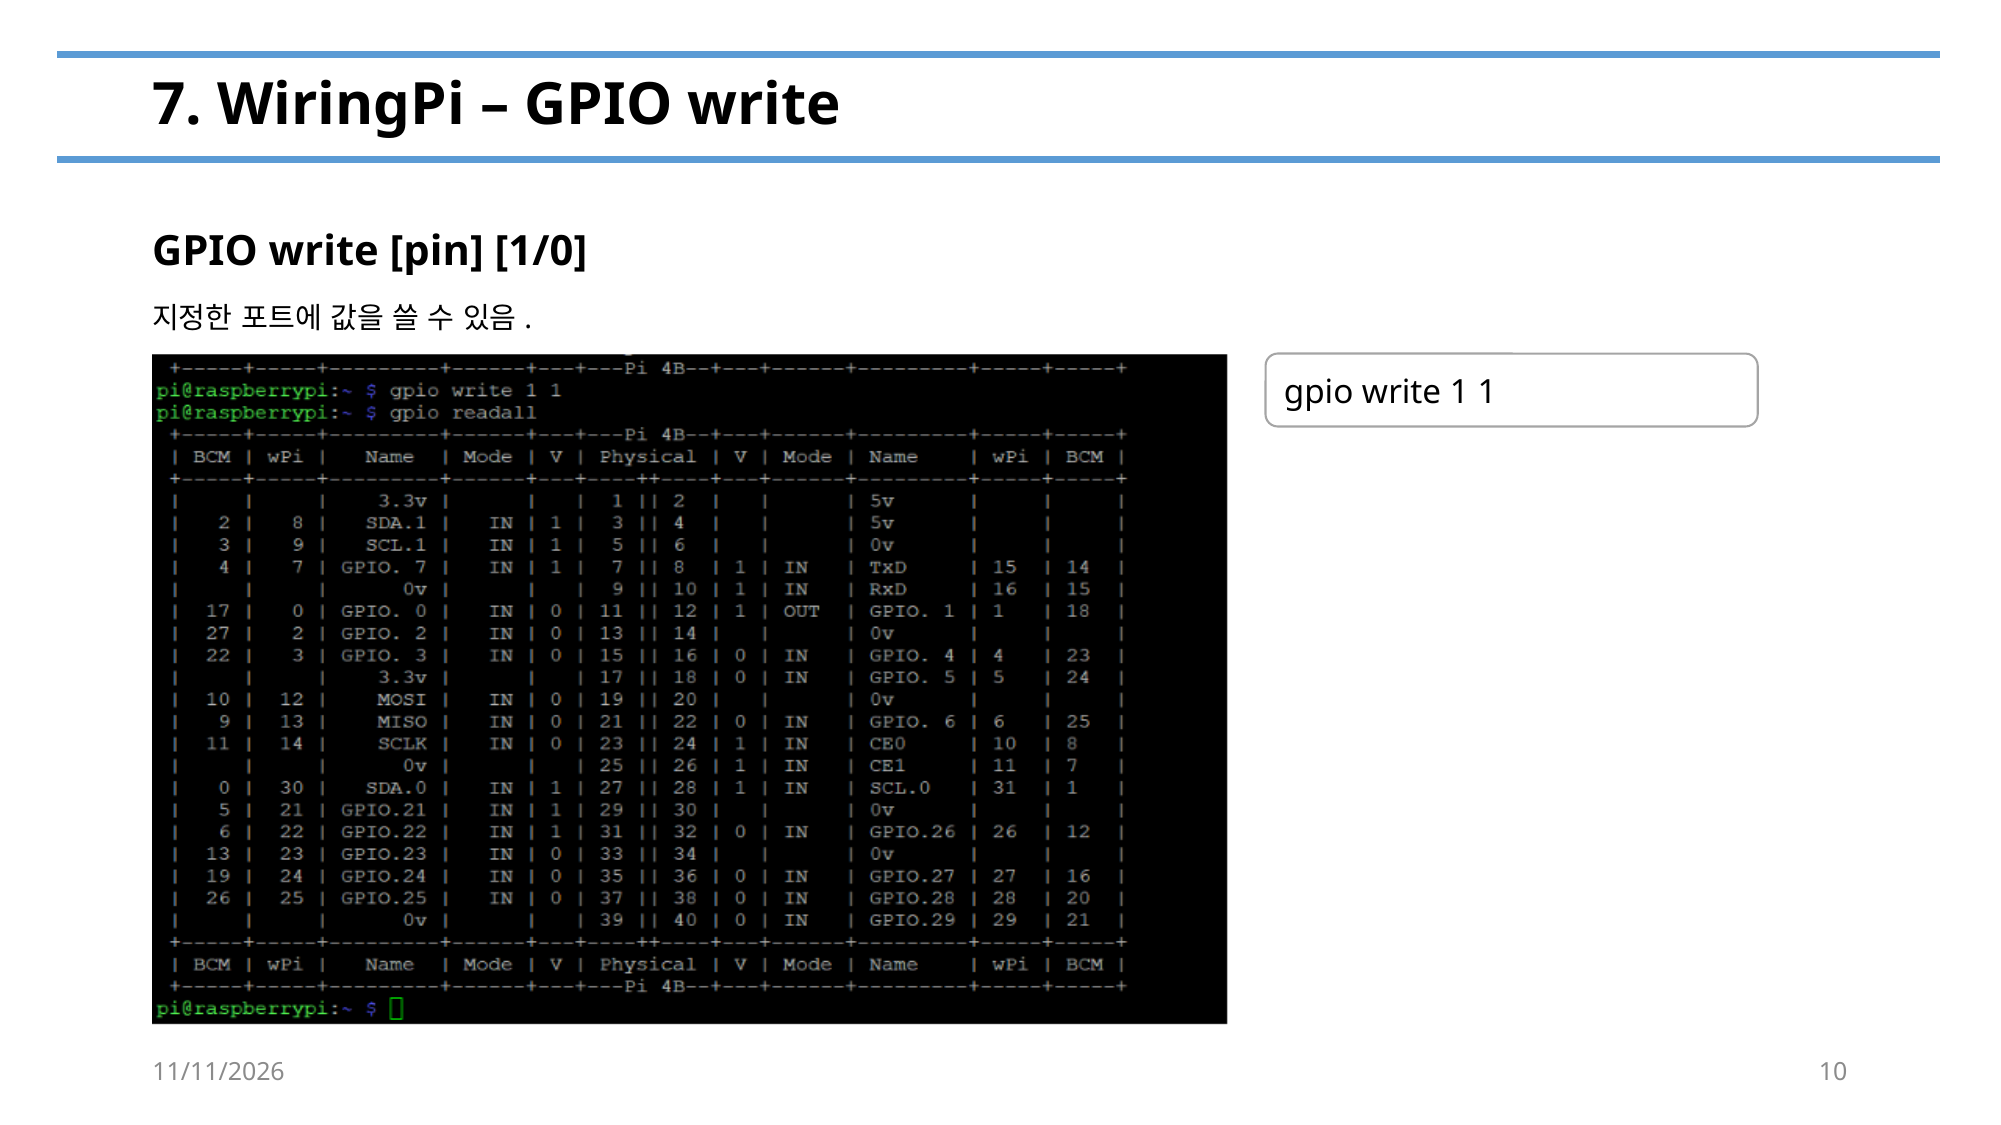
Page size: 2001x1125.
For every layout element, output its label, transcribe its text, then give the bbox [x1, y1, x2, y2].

title 7. WiringPi – GPIO write [137, 66, 1863, 145]
text_box GPIO write [pin] [1/0] [137, 216, 1198, 282]
text_box 지정한 포트에 값을 쓸 수 있음. [137, 291, 1198, 342]
picture [152, 353, 1229, 1028]
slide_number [137, 1042, 588, 1103]
slide_number 10 [1412, 1042, 1863, 1103]
text_box gpio write 1 1 [1264, 352, 1759, 428]
